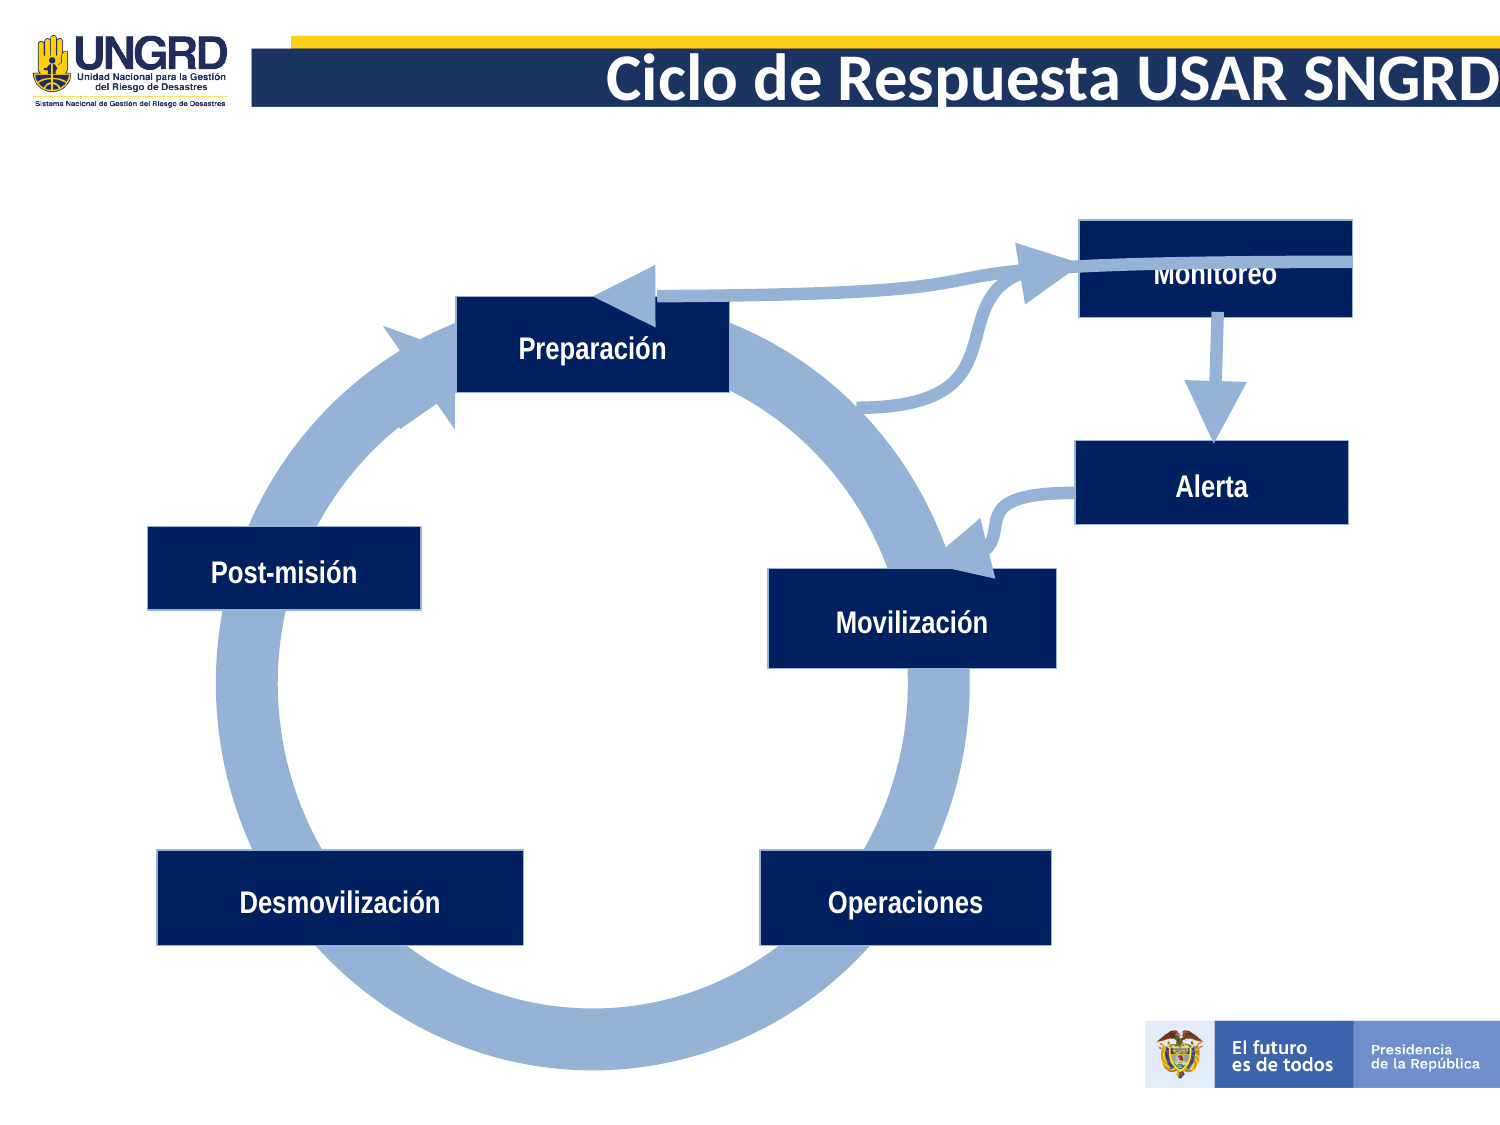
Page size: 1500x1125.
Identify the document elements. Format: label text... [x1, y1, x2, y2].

text_box Ciclo de Respuesta USAR SNGRD [475, 76, 1500, 122]
picture [0, 0, 1500, 1125]
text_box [147, 219, 1353, 1071]
